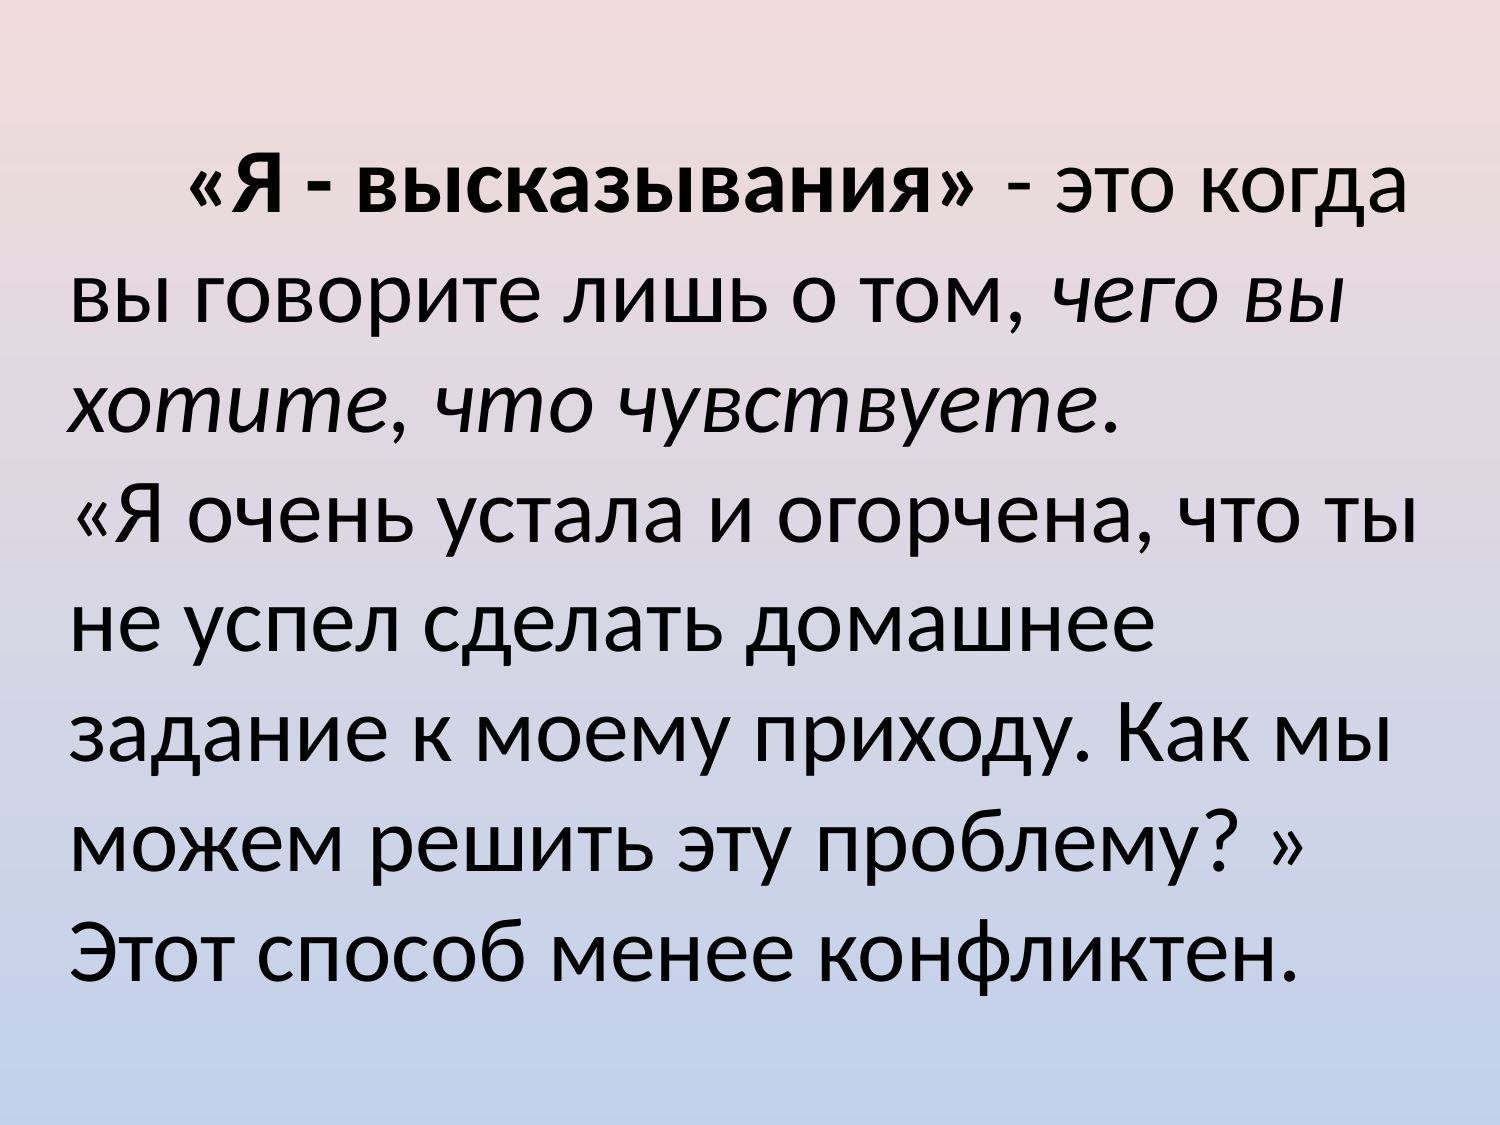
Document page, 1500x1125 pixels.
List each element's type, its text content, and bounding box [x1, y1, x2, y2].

text_box «Я - высказывания» - это когда вы говорите лишь о том, чего вы хотите, что чувствуете. «Я очень устала и огорчена, что ты не успел сделать домашнее задание к моему приходу. Как мы можем решить эту проблему? » Этот способ менее конфликтен. [53, 112, 1459, 1008]
